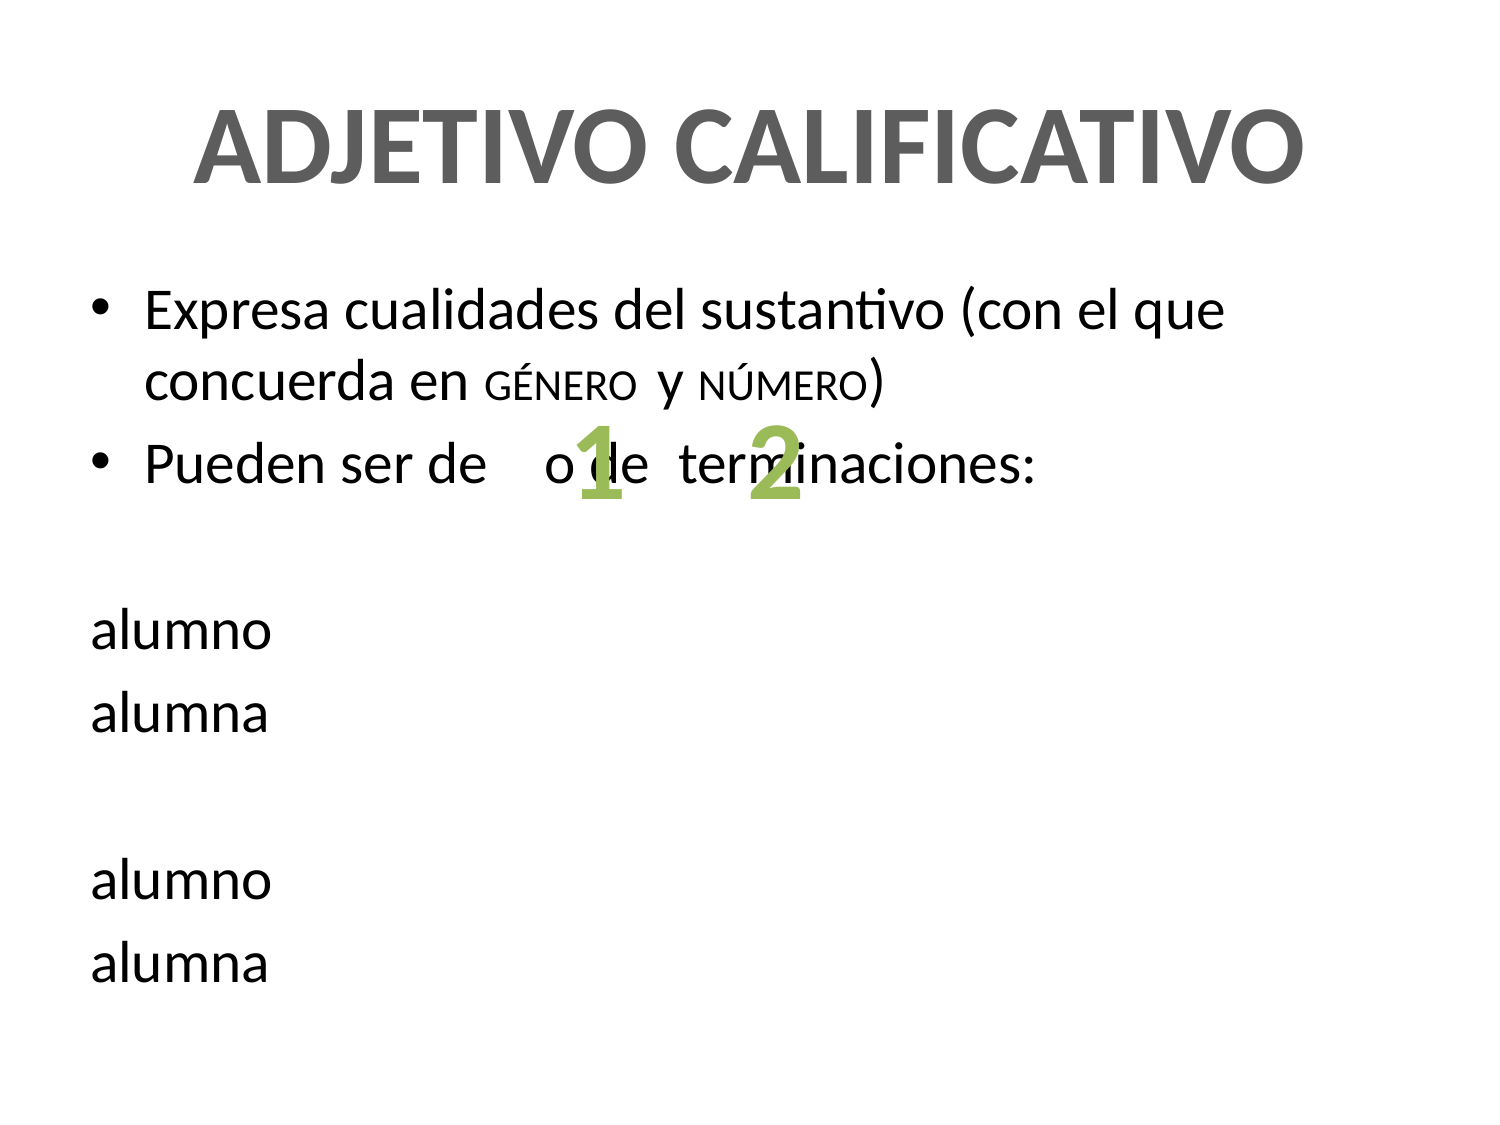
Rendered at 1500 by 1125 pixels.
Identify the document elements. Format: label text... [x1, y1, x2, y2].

title ADJETIVO CALIFICATIVO [75, 45, 1425, 233]
text_box 1 [554, 379, 642, 530]
list Expresa cualidades del sustantivo (con el que concuerda en GÉNERO y NÚMERO) Pueden ser de o de terminaciones: alumno alumna alumno alumna [75, 262, 1425, 1005]
text_box 2 [732, 379, 821, 530]
